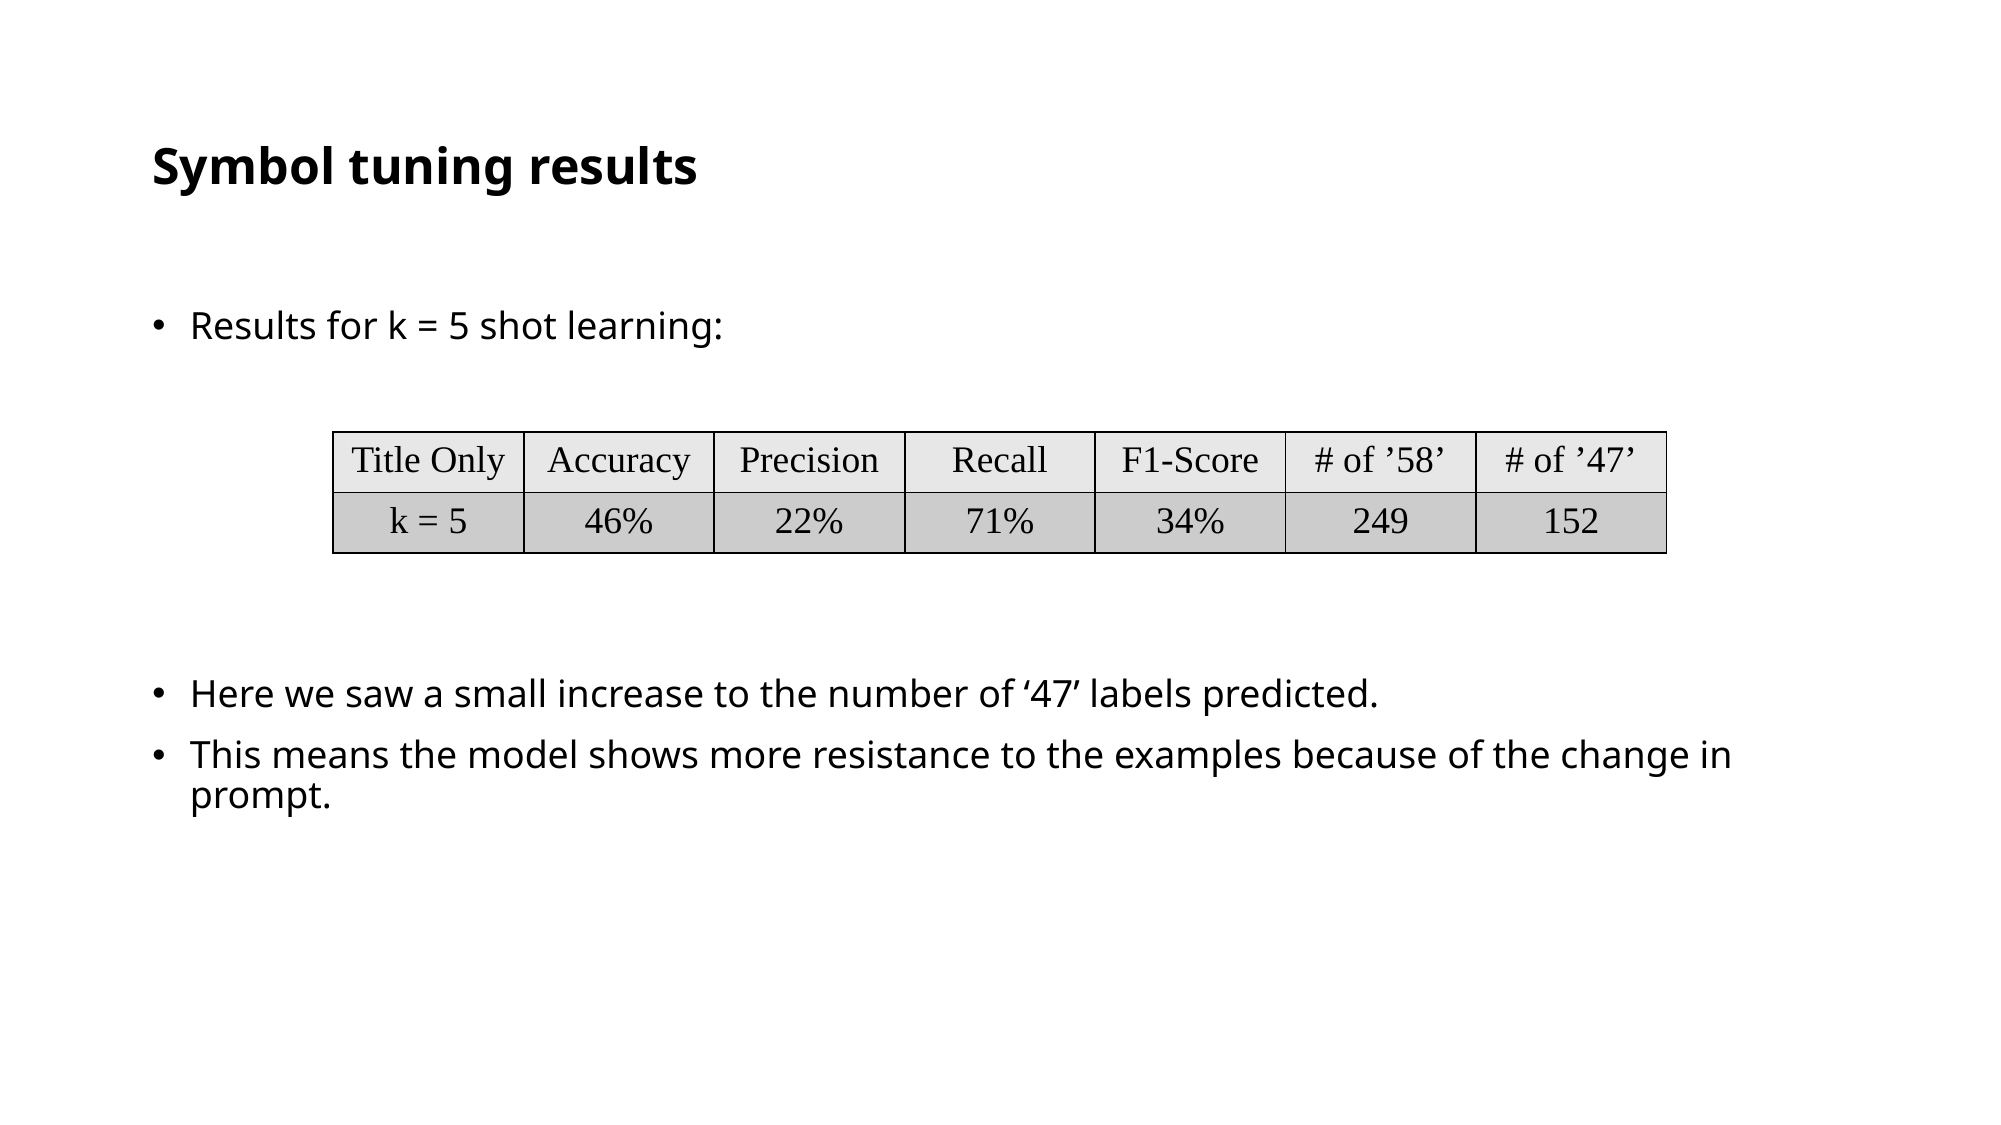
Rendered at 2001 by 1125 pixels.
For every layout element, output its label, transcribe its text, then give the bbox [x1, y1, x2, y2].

table_cell 34% [1096, 493, 1285, 552]
table_cell 249 [1286, 493, 1475, 552]
table_header Accuracy [525, 433, 713, 492]
table_cell 22% [715, 493, 904, 552]
table_header Precision [715, 433, 904, 492]
table_cell k = 5 [334, 493, 523, 552]
table_header Title Only [334, 433, 523, 492]
list Results for k = 5 shot learning: Here we saw a small increase to the number of ‘47’ labels predicted. This means the model shows more resistance to the examples because of the change in prompt. [137, 299, 1863, 1014]
table_header # of ’47’ [1477, 433, 1666, 492]
table_cell 152 [1477, 493, 1666, 552]
table_cell 46% [525, 493, 713, 552]
table_cell 71% [906, 493, 1094, 552]
table_header F1-Score [1096, 433, 1285, 492]
table_header # of ’58’ [1286, 433, 1475, 492]
title Symbol tuning results [137, 59, 1863, 278]
table_header Recall [906, 433, 1094, 492]
